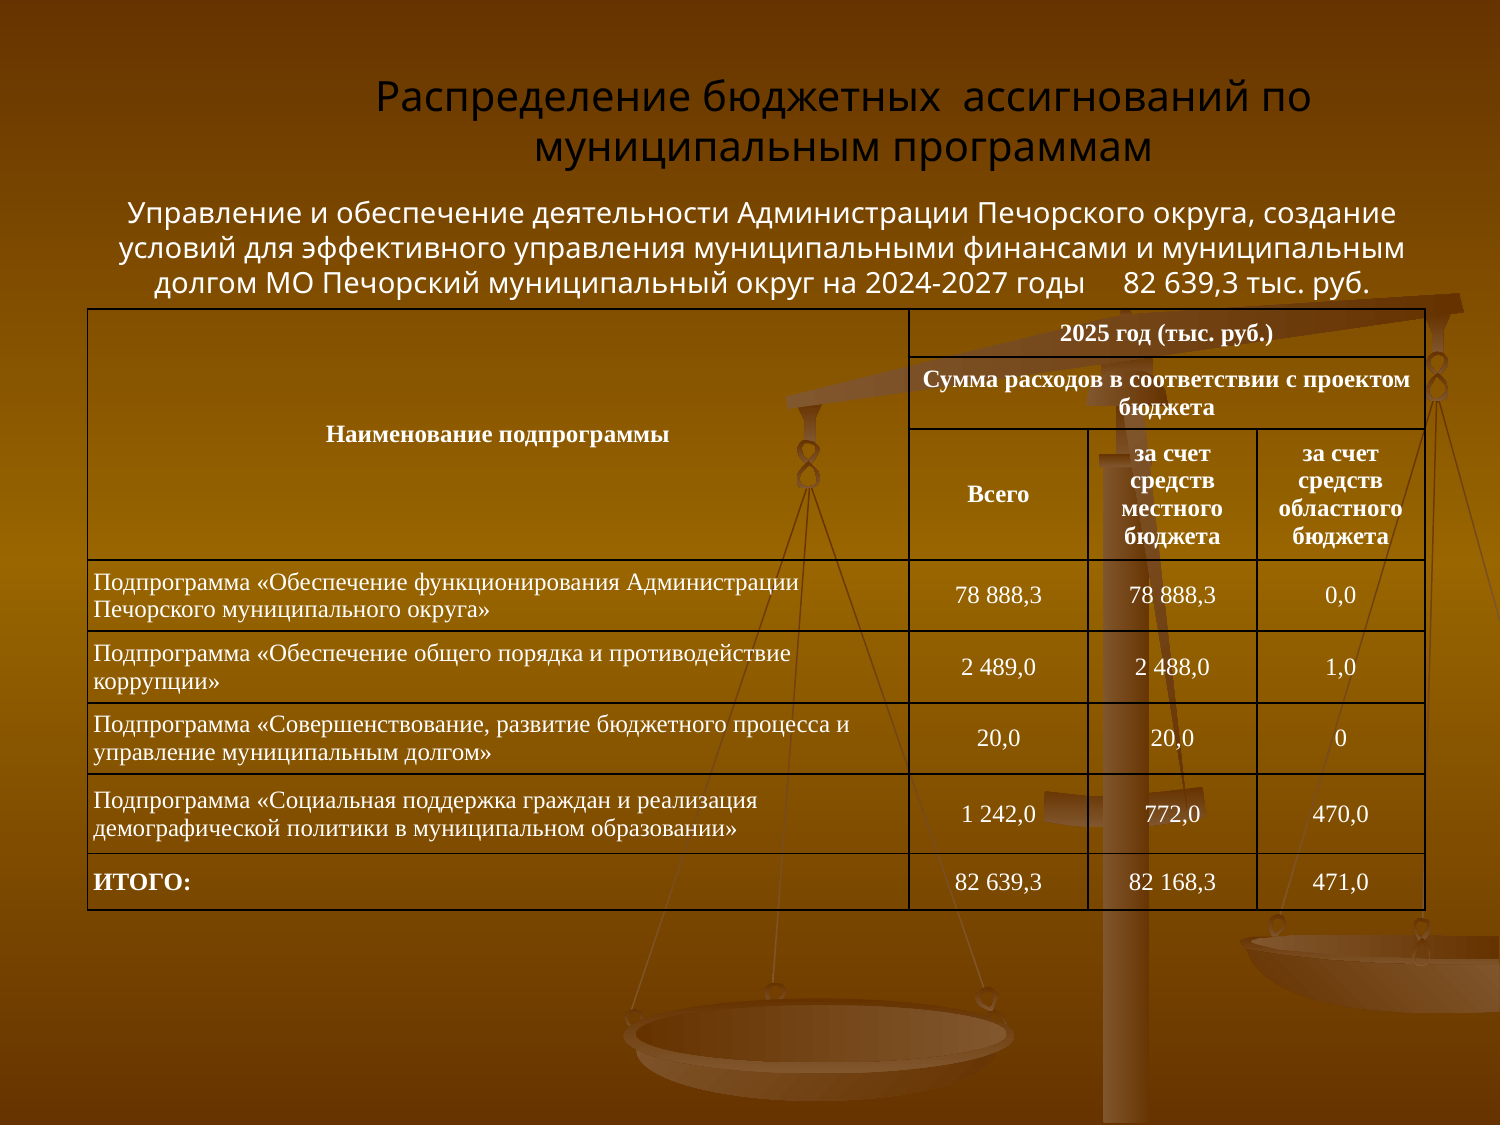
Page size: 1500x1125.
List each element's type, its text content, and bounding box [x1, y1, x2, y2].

table_cell 78 888,3 [910, 561, 1087, 630]
table_cell ИТОГО: [88, 854, 908, 909]
table_header Наименование подпрограммы [88, 310, 908, 559]
table_cell 772,0 [1089, 775, 1256, 853]
table_cell 0,0 [1258, 561, 1424, 630]
table_cell Подпрограмма «Социальная поддержка граждан и реализация демографической политики в муниципальном образовании» [88, 775, 908, 853]
table_cell Подпрограмма «Совершенствование, развитие бюджетного процесса и управление муниципальным долгом» [88, 704, 908, 773]
table_cell 2 489,0 [910, 632, 1087, 702]
table_cell 20,0 [1089, 704, 1256, 773]
table_cell за счет средств местного бюджета [1089, 430, 1256, 559]
table_cell 471,0 [1258, 854, 1424, 909]
table_cell 78 888,3 [1089, 561, 1256, 630]
table_cell 0 [1258, 704, 1424, 773]
text_box Распределение бюджетных ассигнований по муниципальным программам [324, 62, 1363, 178]
table_cell Сумма расходов в соответствии с проектом бюджета [910, 358, 1424, 428]
text_box Управление и обеспечение деятельности Администрации Печорского округа, создание условий для эффективного управления муниципальными финансами и муниципальным долгом МО Печорский муниципальный округ на 2024-2027 годы 82 639,3 тыс. руб. [87, 187, 1438, 308]
table_cell Подпрограмма «Обеспечение функционирования Администрации Печорского муниципального округа» [88, 561, 908, 630]
table_cell Подпрограмма «Обеспечение общего порядка и противодействие коррупции» [88, 632, 908, 702]
table_cell 82 168,3 [1089, 854, 1256, 909]
table_cell за счет средств областного бюджета [1258, 430, 1424, 559]
table_cell Всего [910, 430, 1087, 559]
table_cell 82 639,3 [910, 854, 1087, 909]
table_cell 1,0 [1258, 632, 1424, 702]
table_header 2025 год (тыс. руб.) [910, 310, 1424, 356]
table_cell 1 242,0 [910, 775, 1087, 853]
table_cell 470,0 [1258, 775, 1424, 853]
table_cell 2 488,0 [1089, 632, 1256, 702]
table_cell 20,0 [910, 704, 1087, 773]
